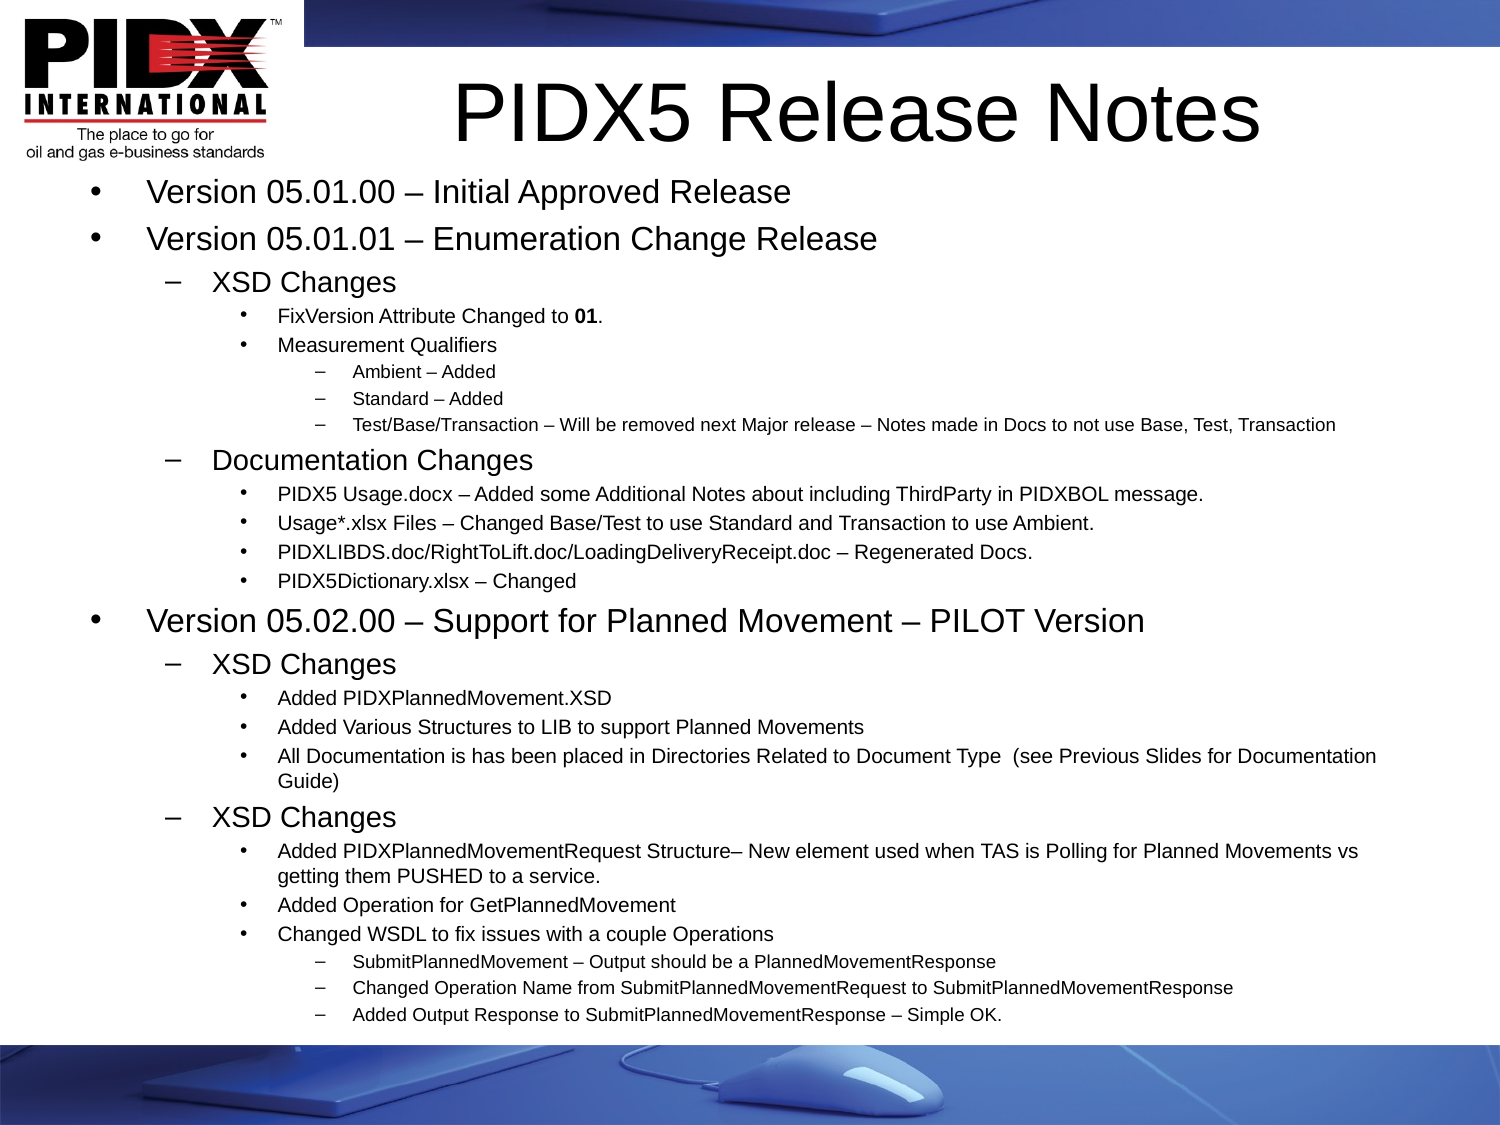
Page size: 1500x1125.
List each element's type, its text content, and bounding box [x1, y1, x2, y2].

title PIDX5 Release Notes [289, 54, 1426, 163]
picture [17, 5, 290, 161]
picture [0, 1045, 1500, 1125]
list Version 05.01.00 – Initial Approved Release Version 05.01.01 – Enumeration Change Release XSD Changes FixVersion Attribute Changed to 01. Measurement Qualifiers Ambient – Added Standard – Added Test/Base/Transaction – Will be removed next Major release – Notes made in Docs to not use Base, Test, Transaction Documentation Changes PIDX5 Usage.docx – Added some Additional Notes about including ThirdParty in PIDXBOL message. Usage*.xlsx Files – Changed Base/Test to use Standard and Transaction to use Ambient. PIDXLIBDS.doc/RightToLift.doc/LoadingDeliveryReceipt.doc – Regenerated Docs. PIDX5Dictionary.xlsx – Changed Version 05.02.00 – Support for Planned Movement – PILOT Version XSD Changes Added PIDXPlannedMovement.XSD Added Various Structures to LIB to support Planned Movements All Documentation is has been placed in Directories Related to Document Type (see Previous Slides for Documentation Guide) XSD Changes Added PIDXPlannedMovementRequest Structure– New element used when TAS is Polling for Planned Movements vs getting them PUSHED to a service. Added Operation for GetPlannedMovement Changed WSDL to fix issues with a couple Operations SubmitPlannedMovement – Output should be a PlannedMovementResponse Changed Operation Name from SubmitPlannedMovementRequest to SubmitPlannedMovementResponse Added Output Response to SubmitPlannedMovementResponse – Simple OK. [75, 163, 1425, 997]
picture [304, 0, 1500, 47]
